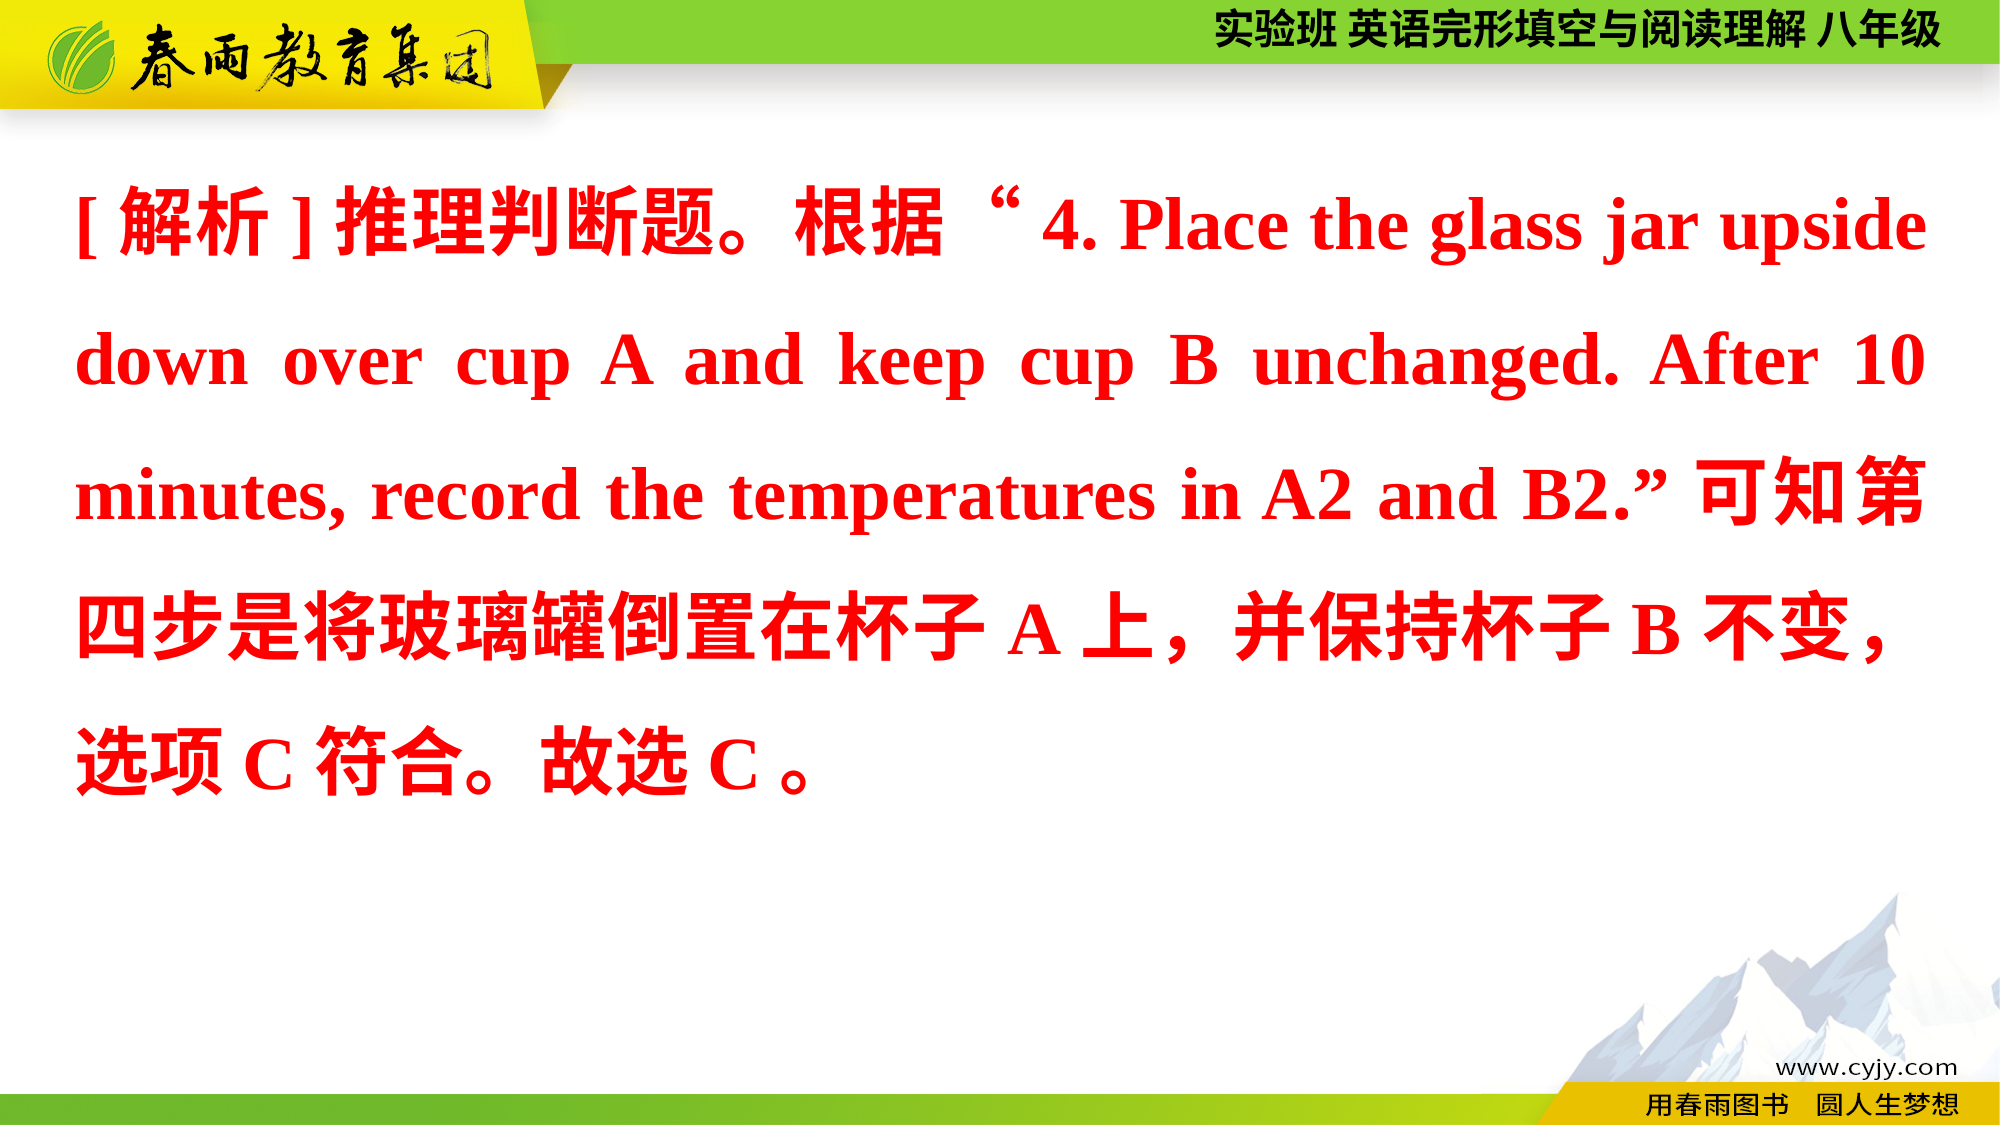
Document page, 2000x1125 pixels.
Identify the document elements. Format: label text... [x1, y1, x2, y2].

picture [0, 0, 2000, 1125]
list [解析]推理判断题。根据“4. Place the glass jar upside down over cup A and keep cup B unchanged. After 10 minutes, record the temperatures in A2 and B2.”可知第四步是将玻璃罐倒置在杯子A上，并保持杯子B不变，选项C符合。故选C。 [59, 122, 1944, 820]
